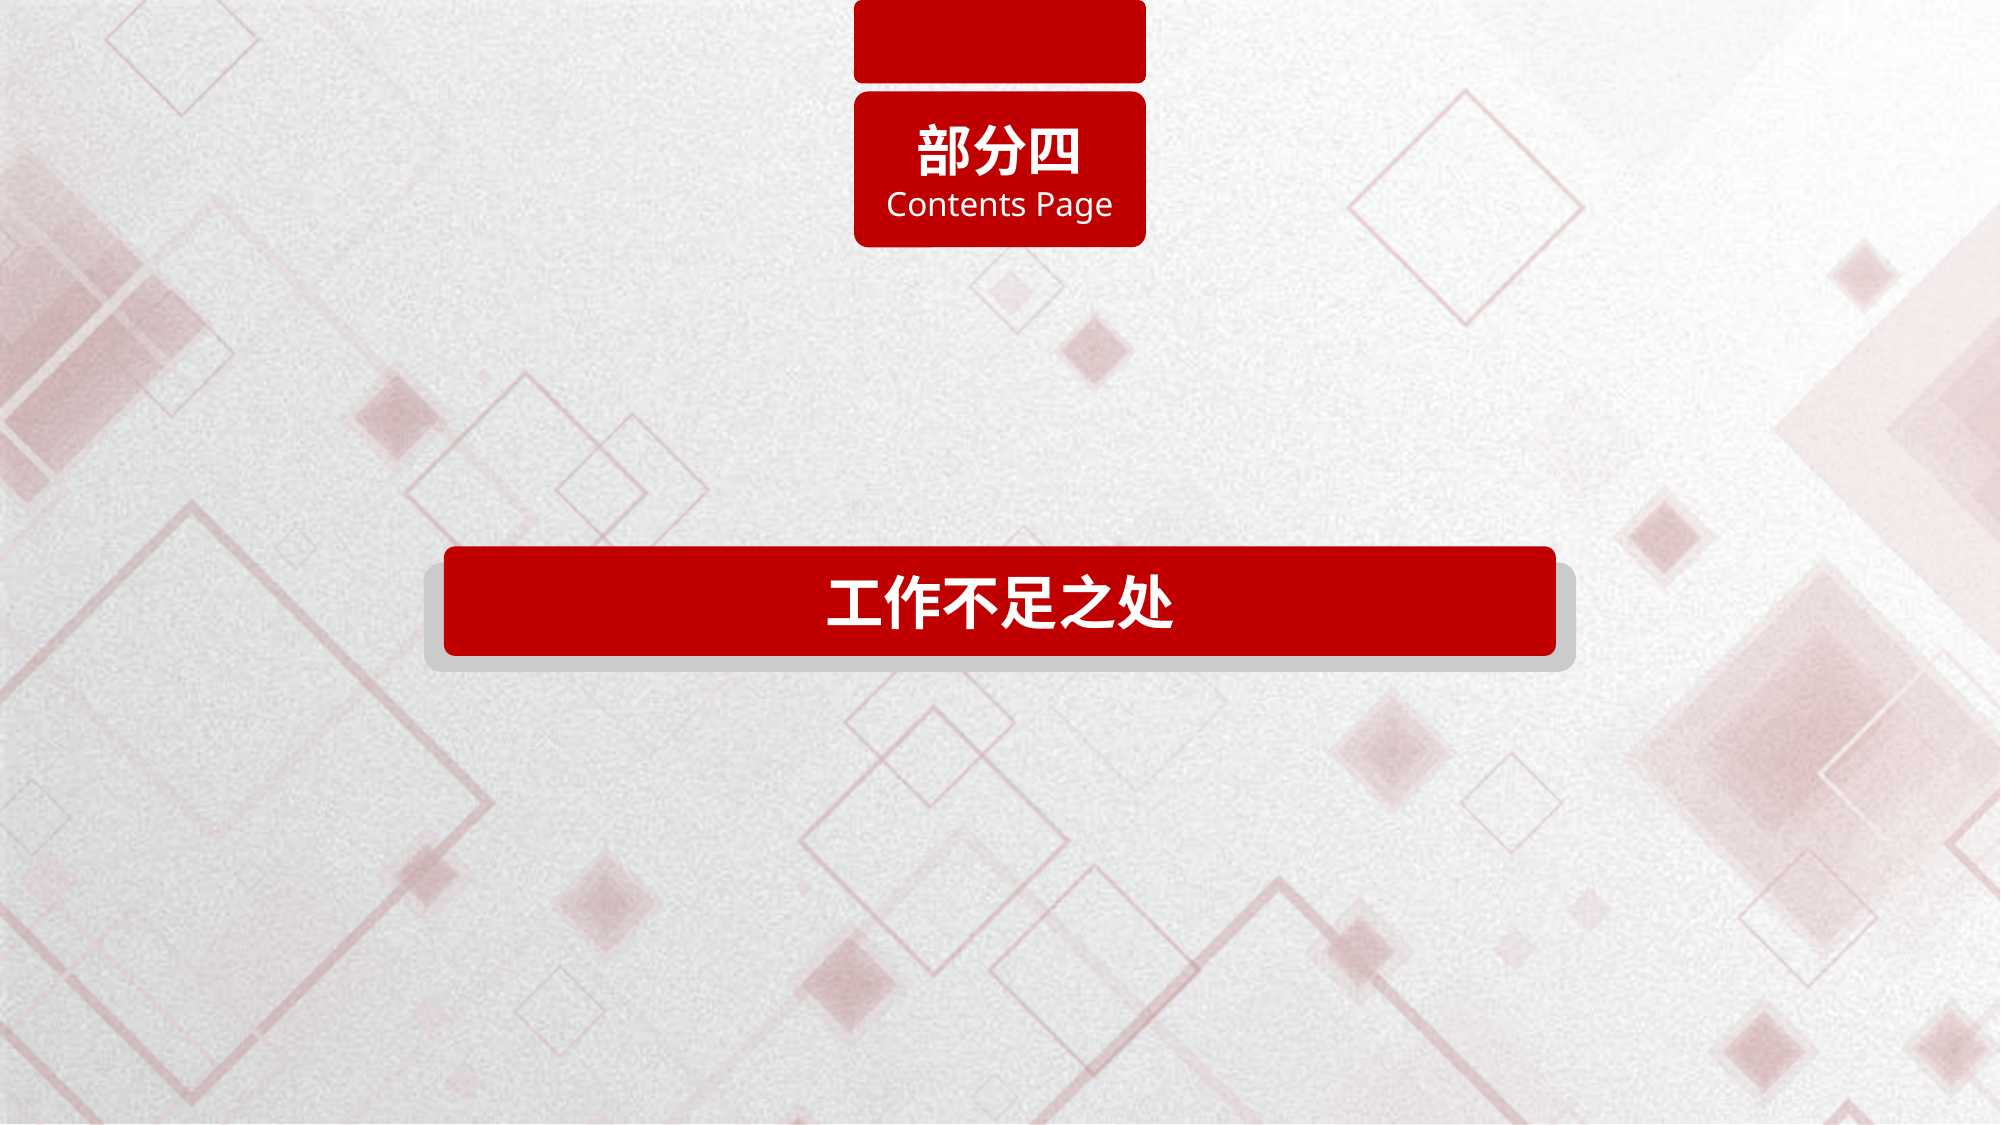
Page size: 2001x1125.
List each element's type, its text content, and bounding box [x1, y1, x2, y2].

text_box [421, 560, 1579, 675]
picture [0, 0, 2001, 1125]
text_box 工作不足之处 [441, 544, 1558, 658]
text_box 部分四 Contents Page [851, 89, 1149, 250]
text_box [851, 0, 1149, 86]
